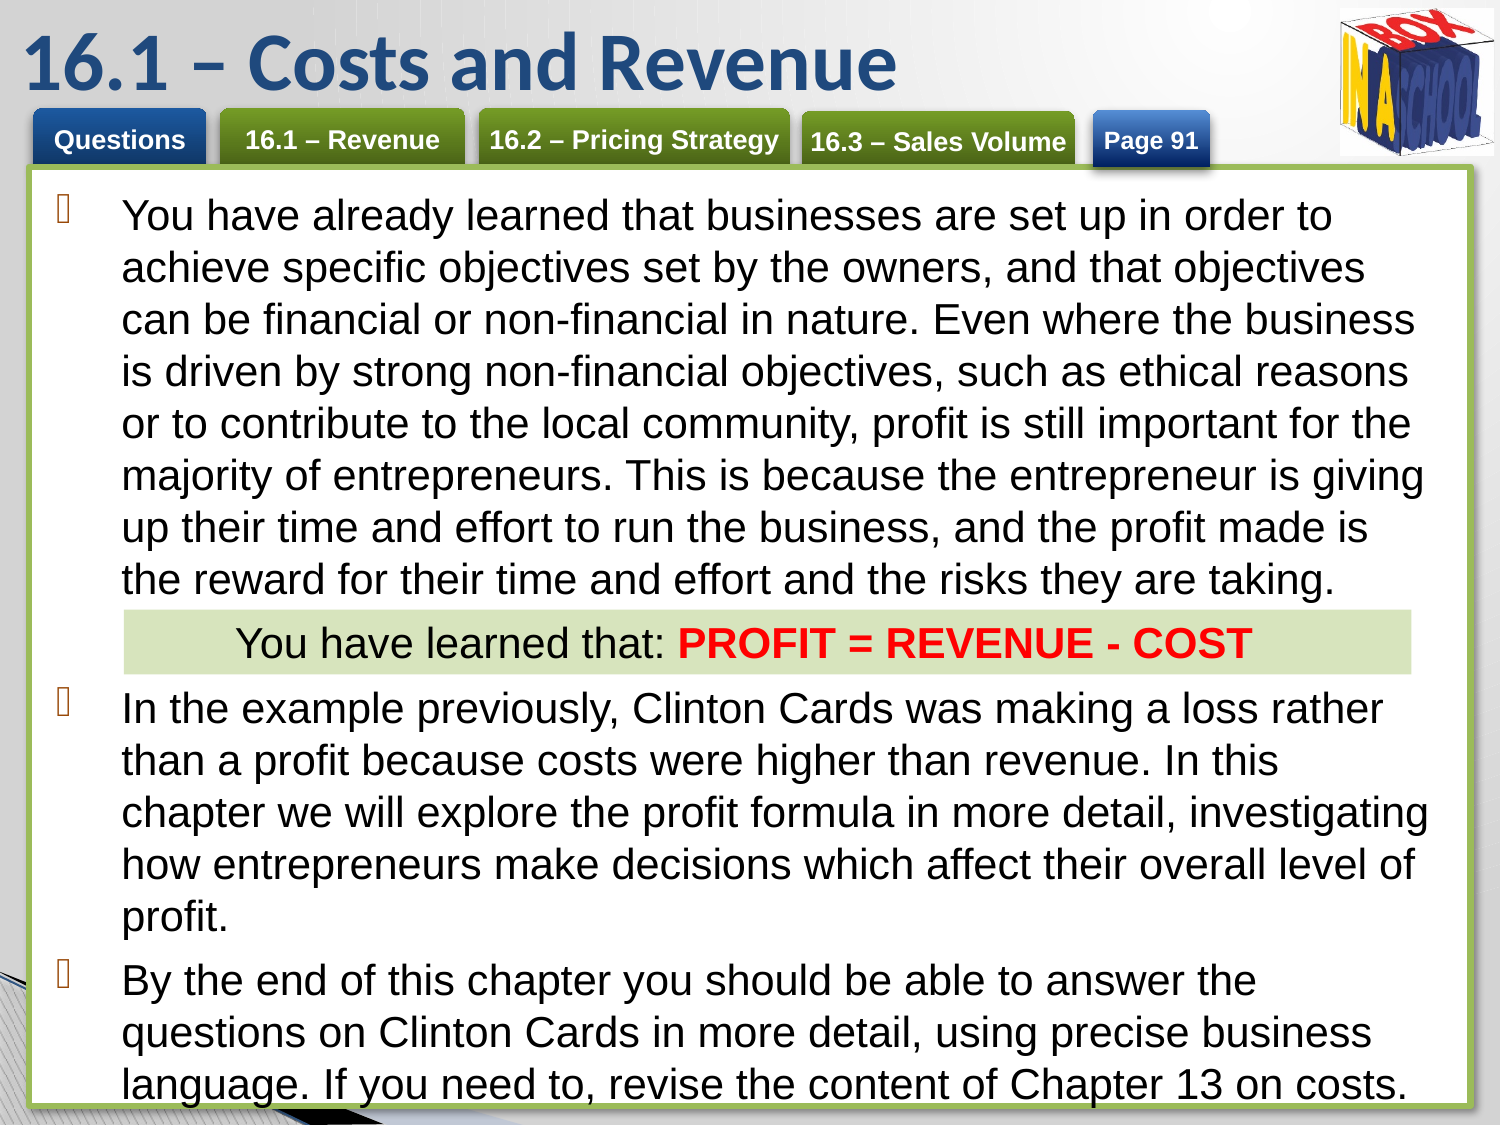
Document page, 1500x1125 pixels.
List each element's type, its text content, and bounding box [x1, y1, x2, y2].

picture [285, 1116, 303, 1125]
title 16.1 – Costs and Revenue [5, 11, 1270, 102]
picture [1340, 8, 1495, 156]
text_box Page 91 [1092, 109, 1211, 167]
text_box You have already learned that businesses are set up in order to achieve specific objectives set by the owners, and that objectives can be financial or non-financial in nature. Even where the business is driven by strong non-financial objectives, such as ethical reasons or to contribute to the local community, profit is still important for the majority of entrepreneurs. This is because the entrepreneur is giving up their time and effort to run the business, and the profit made is the reward for their time and effort and the risks they are taking. You have learned that: PROFIT = REVENUE - COST In the example previously, Clinton Cards was making a loss rather than a profit because costs were higher than revenue. In this chapter we will explore the profit formula in more detail, investigating how entrepreneurs make decisions which affect their overall level of profit. By the end of this chapter you should be able to answer the questions on Clinton Cards in more detail, using precise business language. If you need to, revise the content of Chapter 13 on costs. [41, 179, 1447, 1116]
